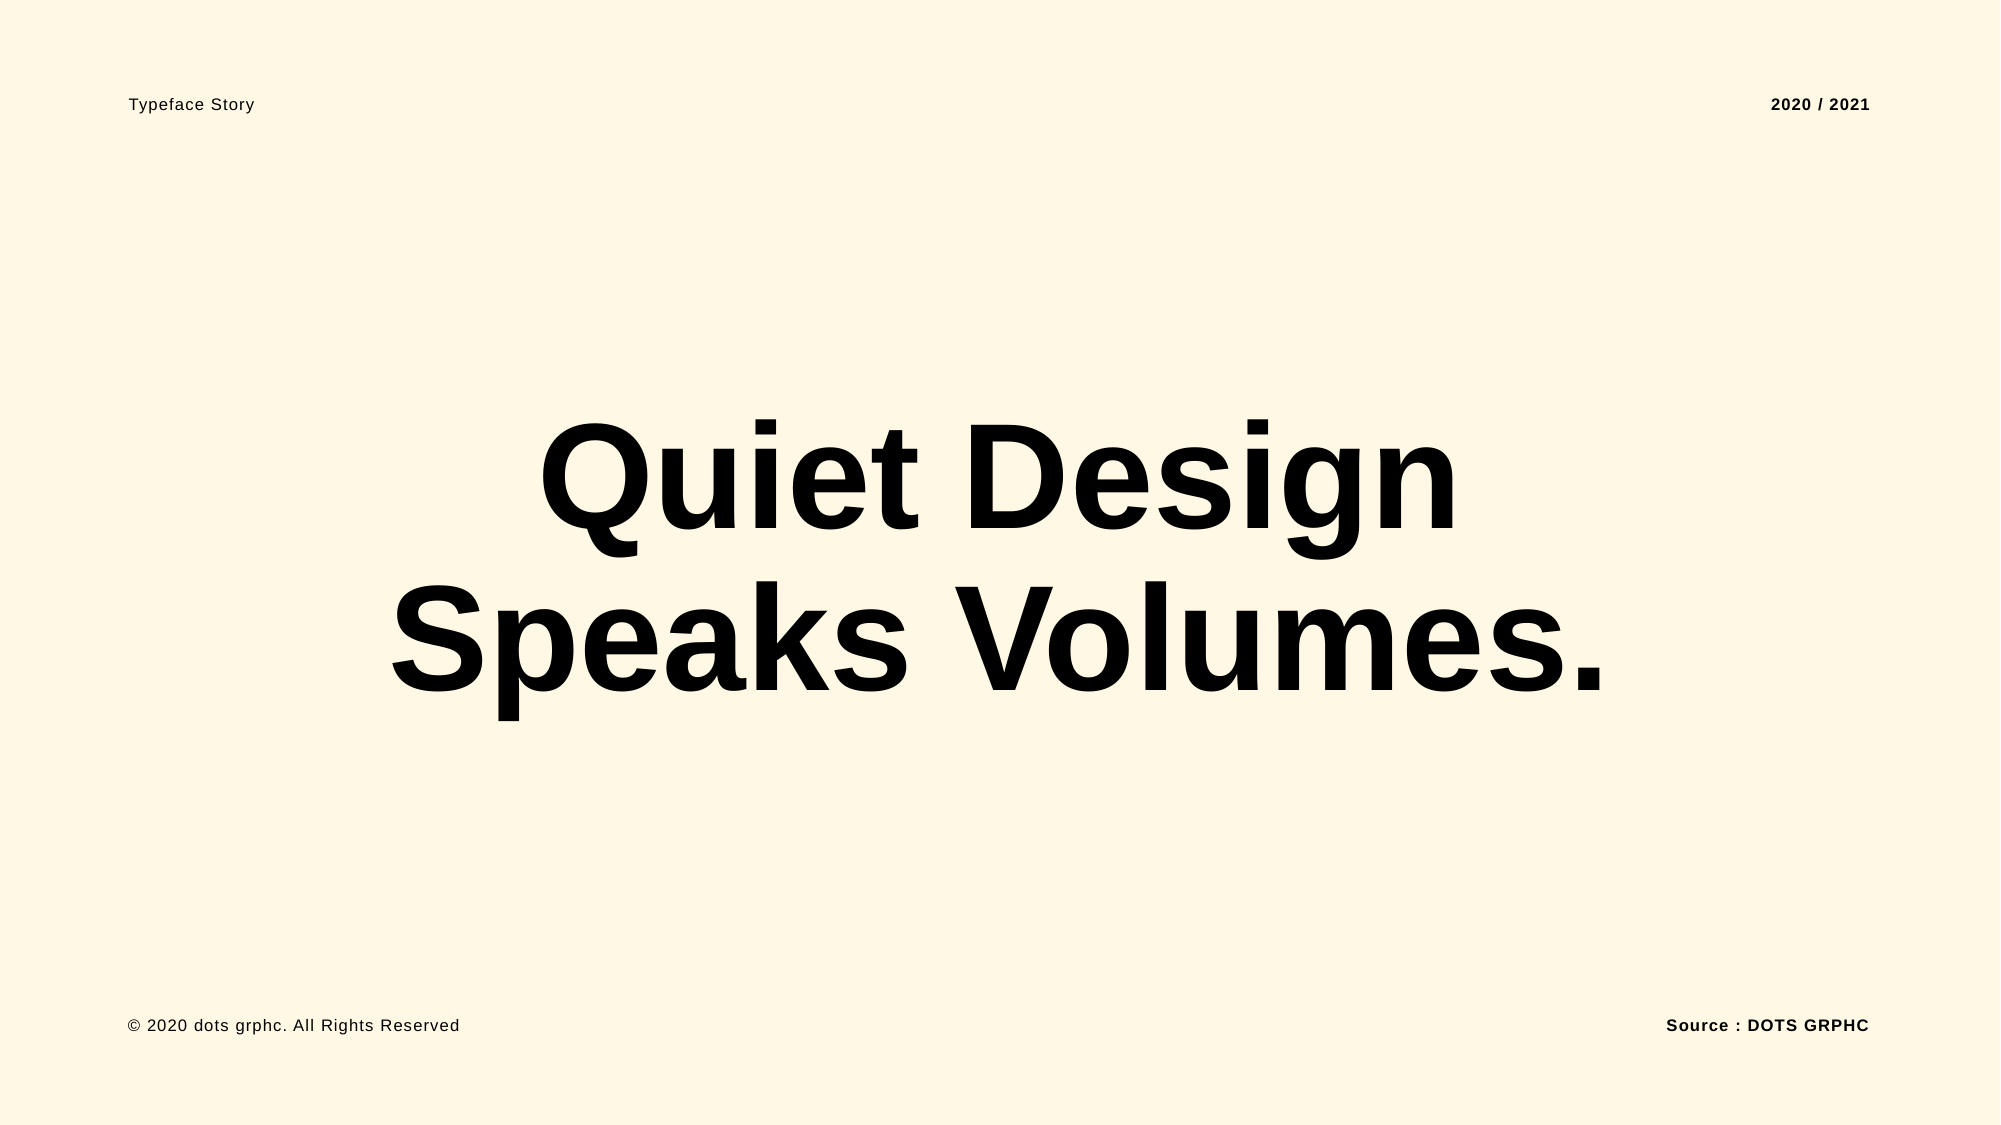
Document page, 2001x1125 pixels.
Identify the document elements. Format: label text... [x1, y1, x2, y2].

text_box © 2020 dots grphc. All Rights Reserved [113, 1007, 490, 1043]
text_box Typeface Story [72, 86, 311, 122]
text_box 2020 / 2021 [1688, 86, 1885, 122]
text_box Source : DOTS GRPHC [1538, 1007, 1884, 1042]
text_box Quiet Design Speaks Volumes. [348, 391, 1652, 730]
